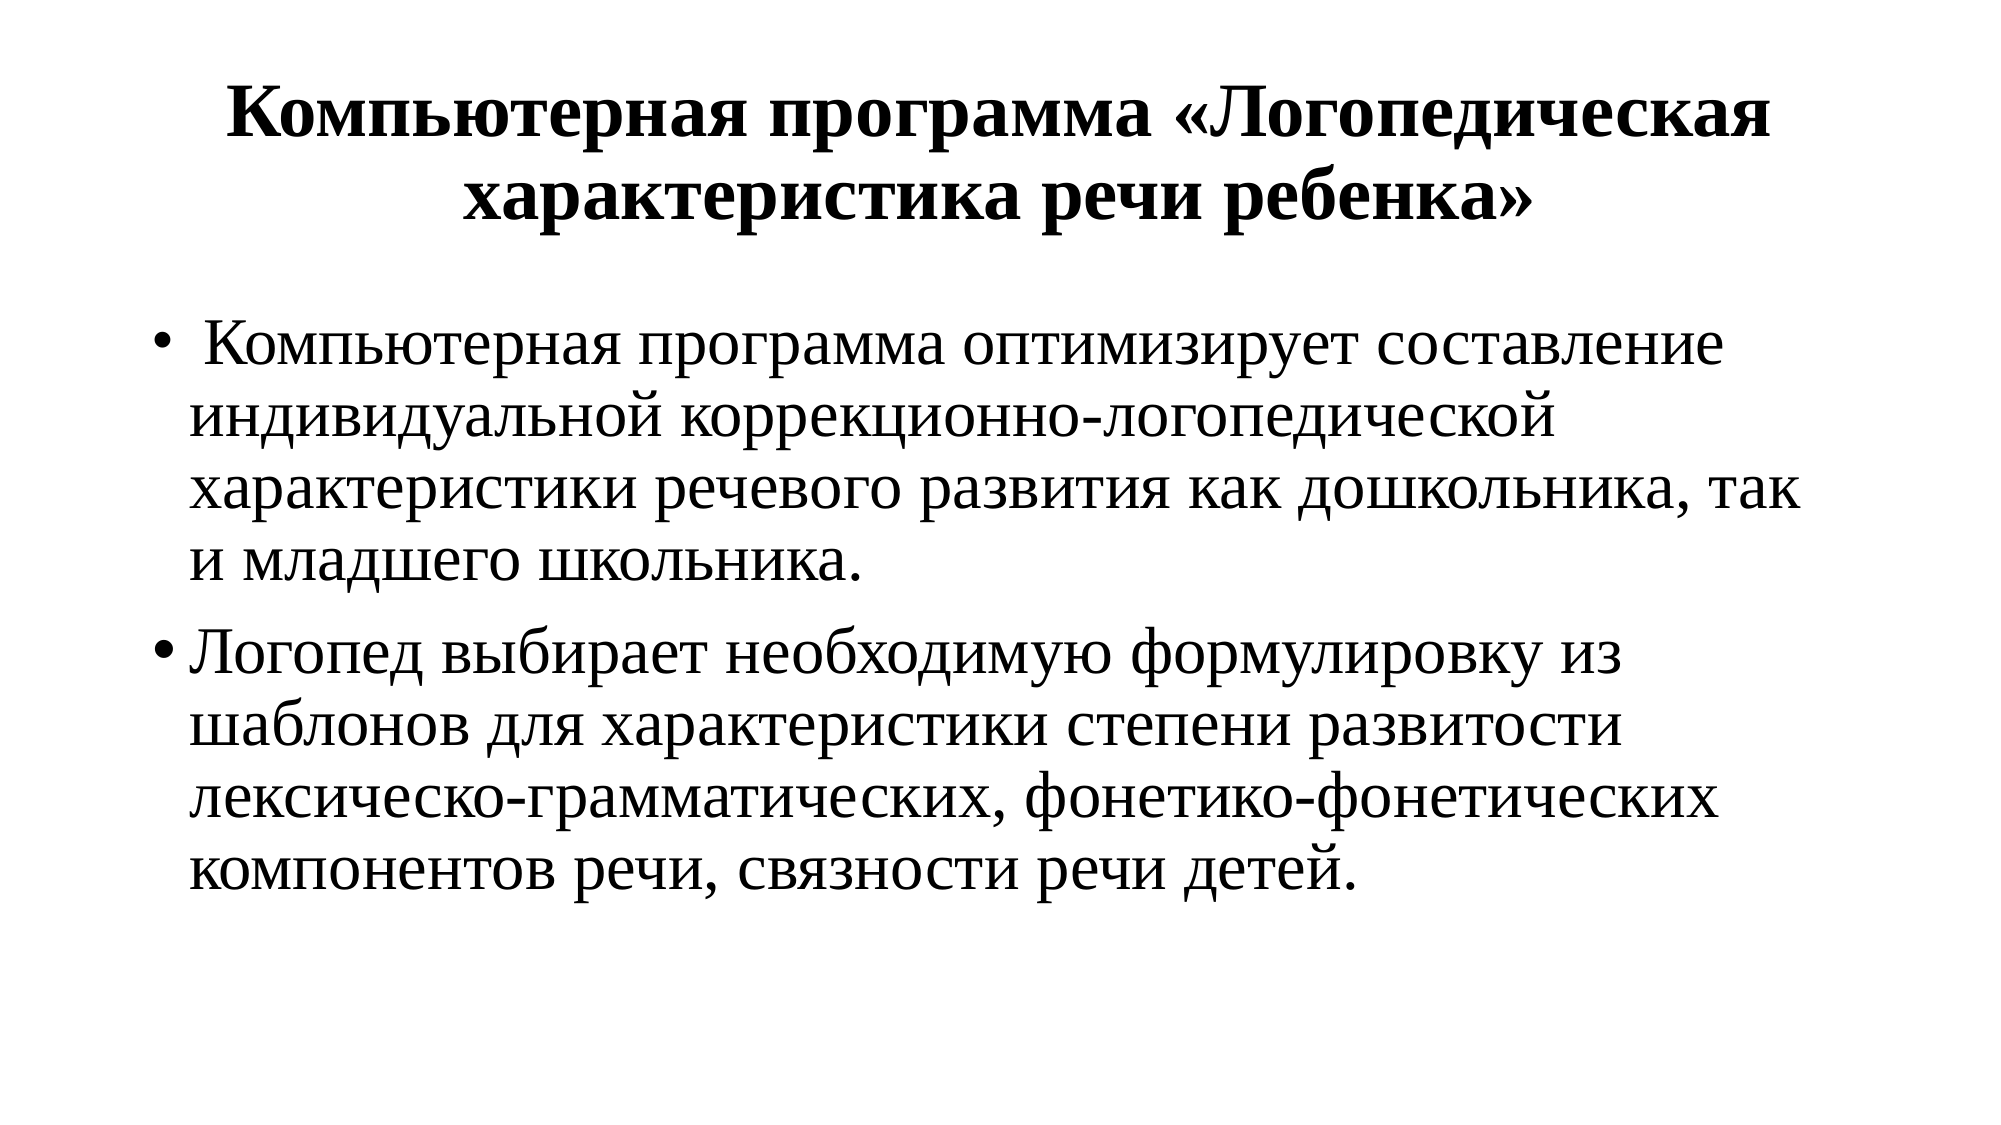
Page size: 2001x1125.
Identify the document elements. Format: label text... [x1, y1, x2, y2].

list Компьютерная программа оптимизирует составление индивидуальной коррекционно-логопедической характеристики речевого развития как дошкольника, так и младшего школьника. Логопед выбирает необходимую формулировку из шаблонов для характеристики степени развитости лексическо-грамматических, фонетико-фонетических компонентов речи, связности речи детей. [137, 299, 1863, 1014]
title Компьютерная программа «Логопедическая характеристика речи ребенка» [137, 59, 1863, 299]
